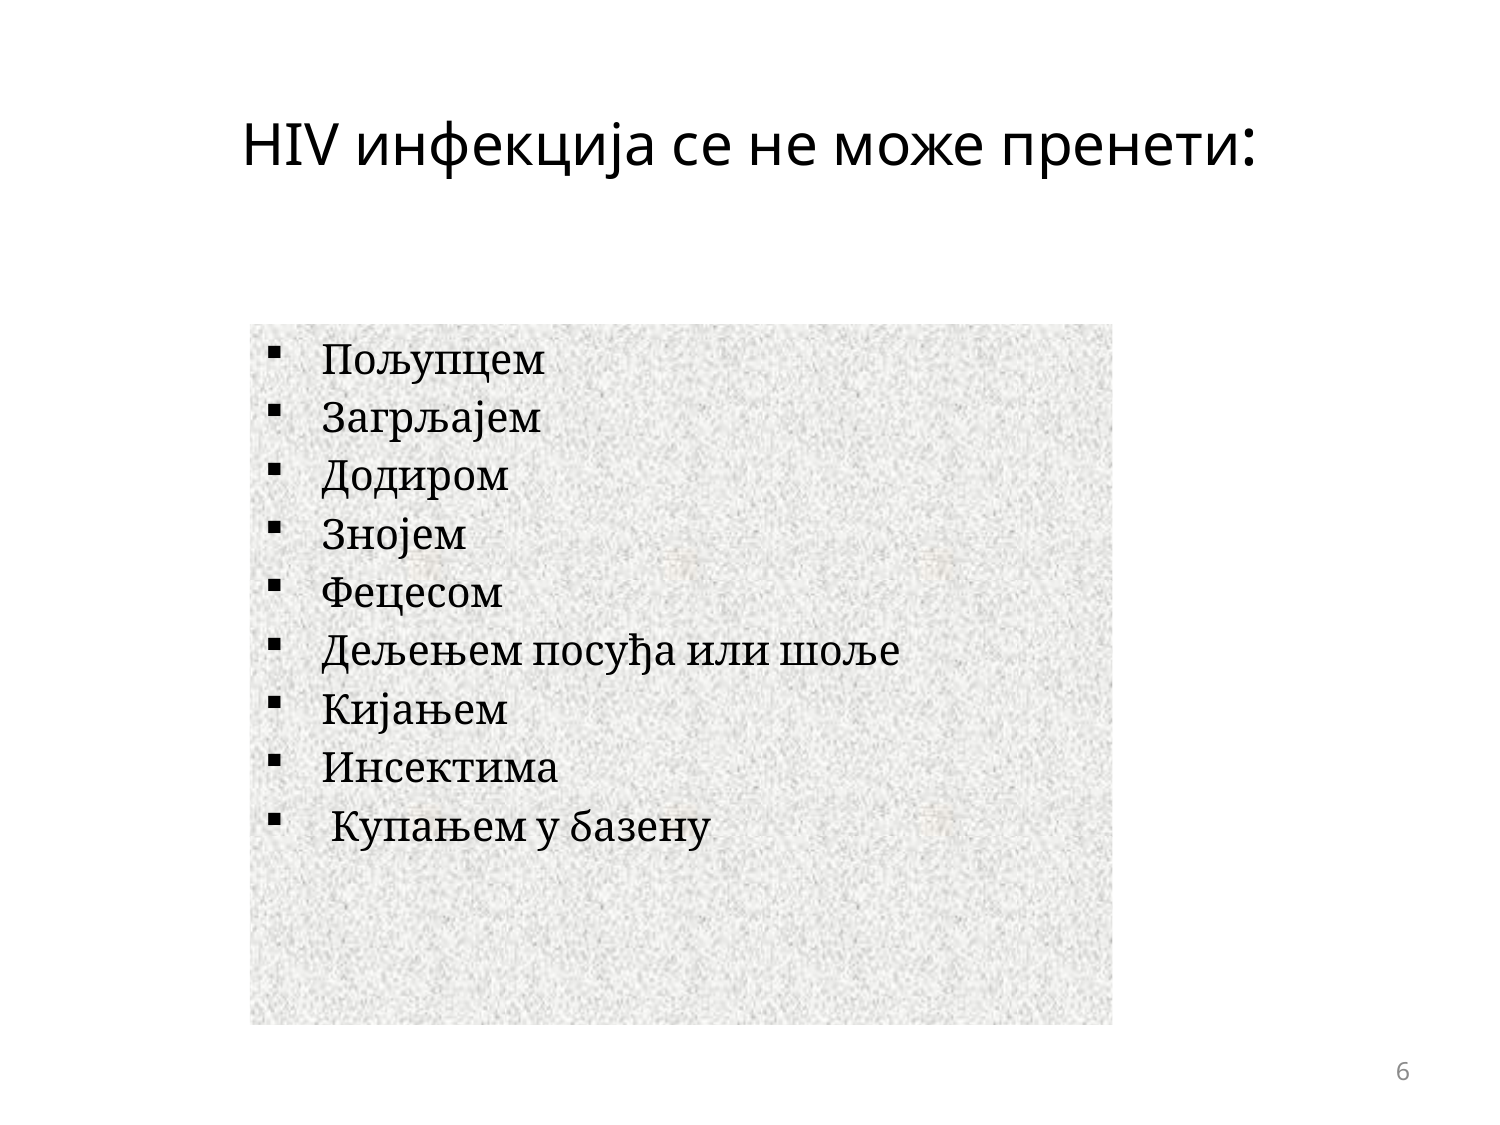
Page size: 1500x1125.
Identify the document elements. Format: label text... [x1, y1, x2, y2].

title HIV инфекција се не може пренети: [74, 44, 1426, 233]
list Пољупцем Загрљајем Додиром Знојем Фецесом Дељењем посуђа или шоље Кијањем Инсектима Купањем у базену [249, 324, 1113, 1026]
slide_number 6 [1074, 1042, 1425, 1103]
